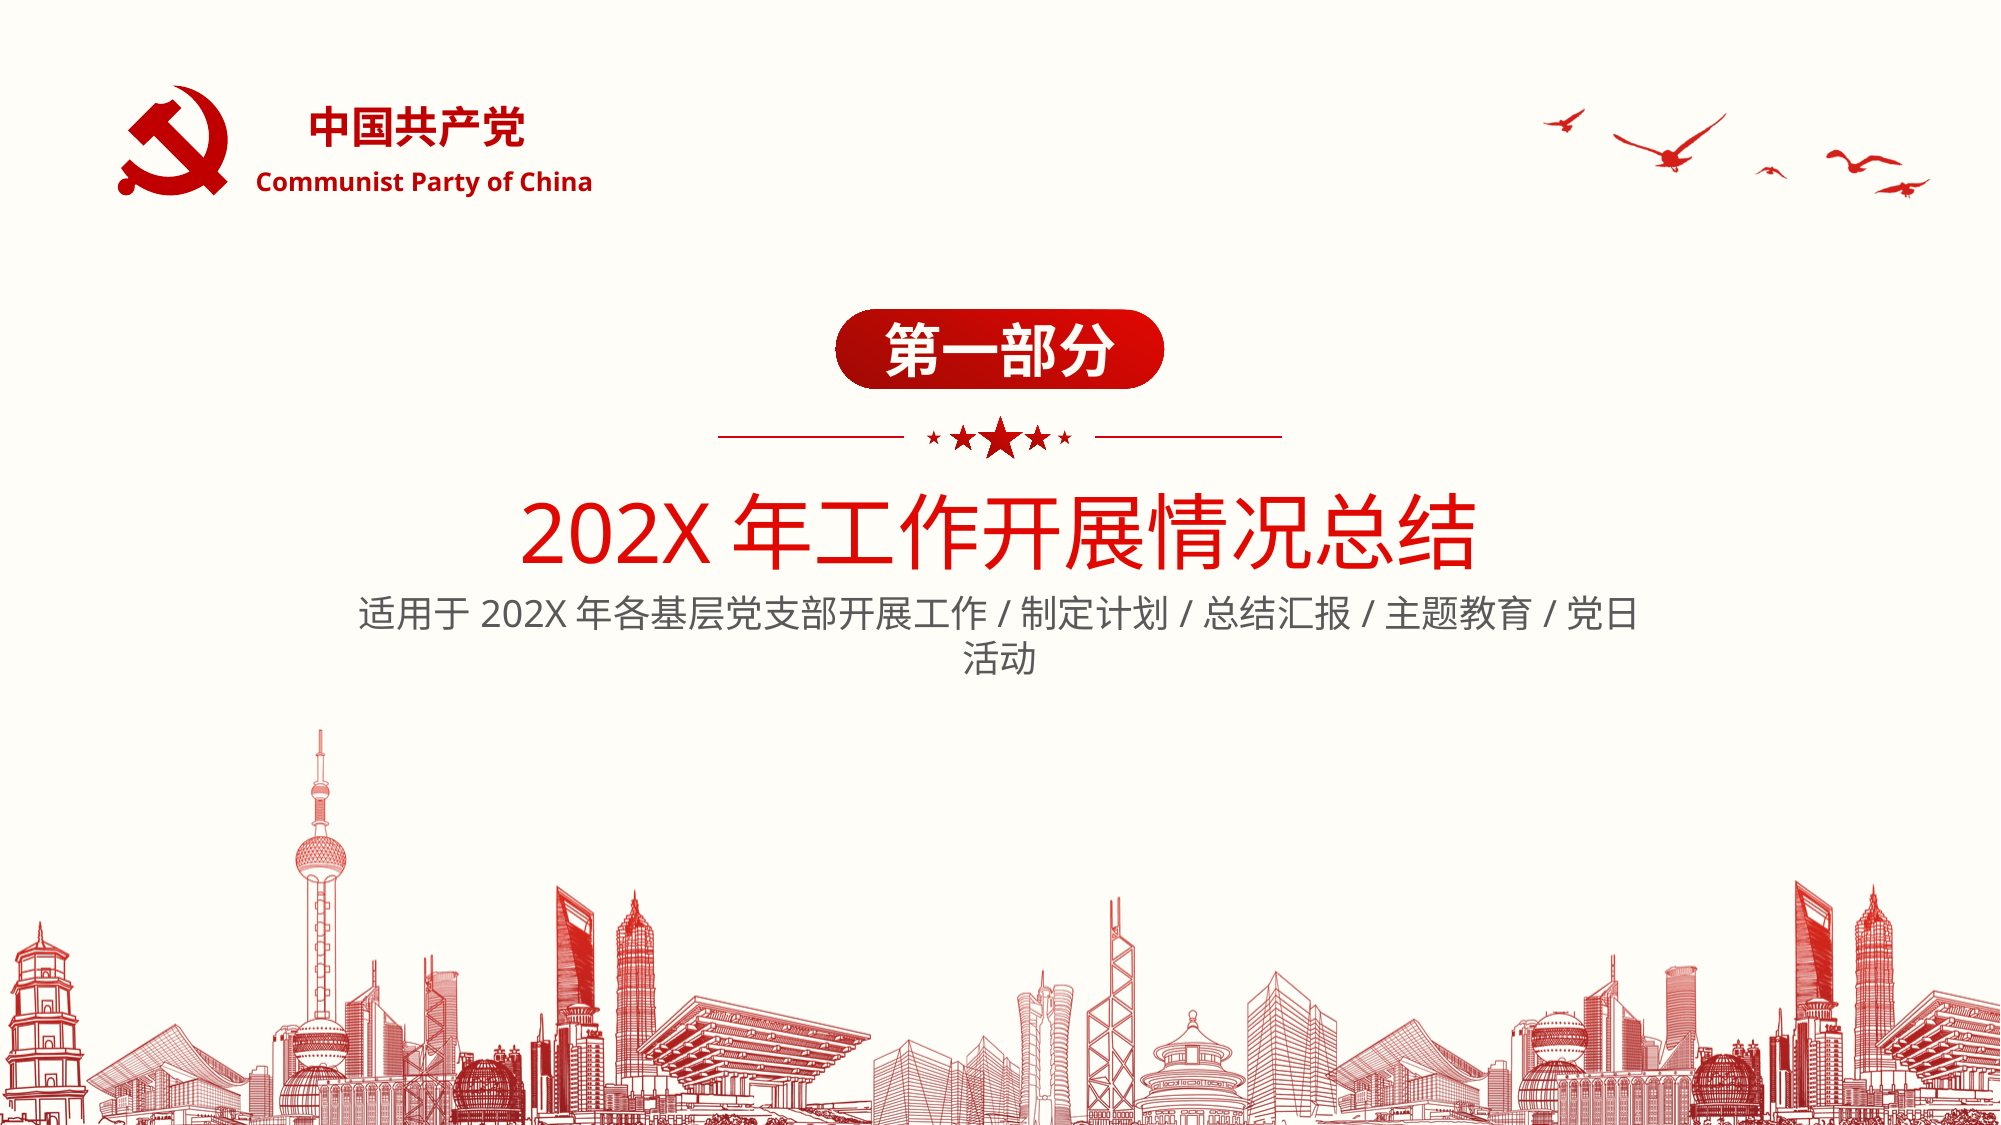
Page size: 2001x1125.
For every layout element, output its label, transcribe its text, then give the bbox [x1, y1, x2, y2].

picture [1520, 76, 1961, 223]
text_box 第一部分 [835, 309, 1165, 389]
text_box [117, 85, 228, 196]
text_box Communist Party of China [240, 158, 609, 205]
text_box 202X年工作开展情况总结 [464, 474, 1536, 587]
text_box 适用于202X年各基层党支部开展工作/制定计划/总结汇报/主题教育/党日活动 [335, 603, 1665, 666]
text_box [718, 416, 1282, 459]
text_box 中国共产党 [223, 92, 610, 160]
picture [0, 707, 2000, 1125]
